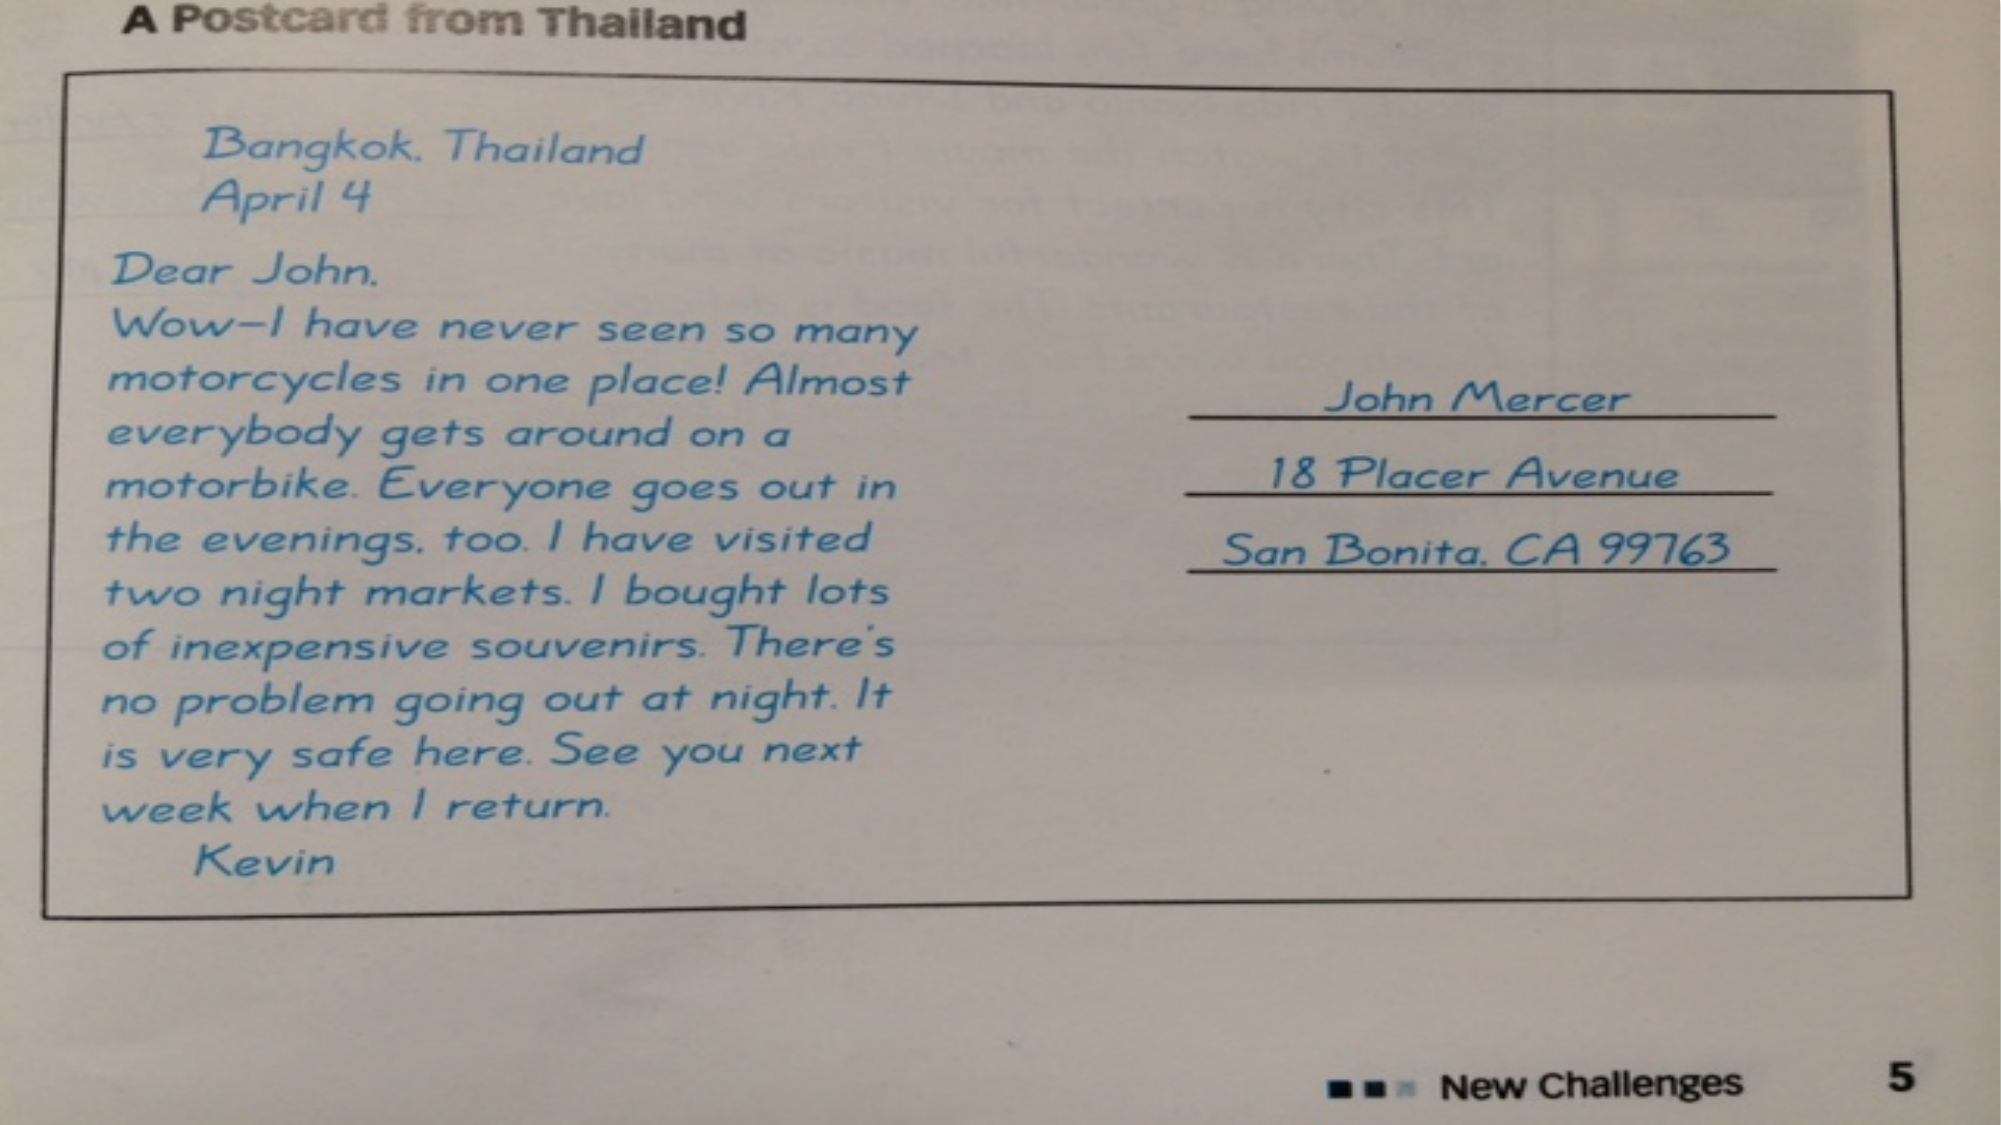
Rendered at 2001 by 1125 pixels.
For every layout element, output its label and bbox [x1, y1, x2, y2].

list [0, 0, 2000, 1125]
